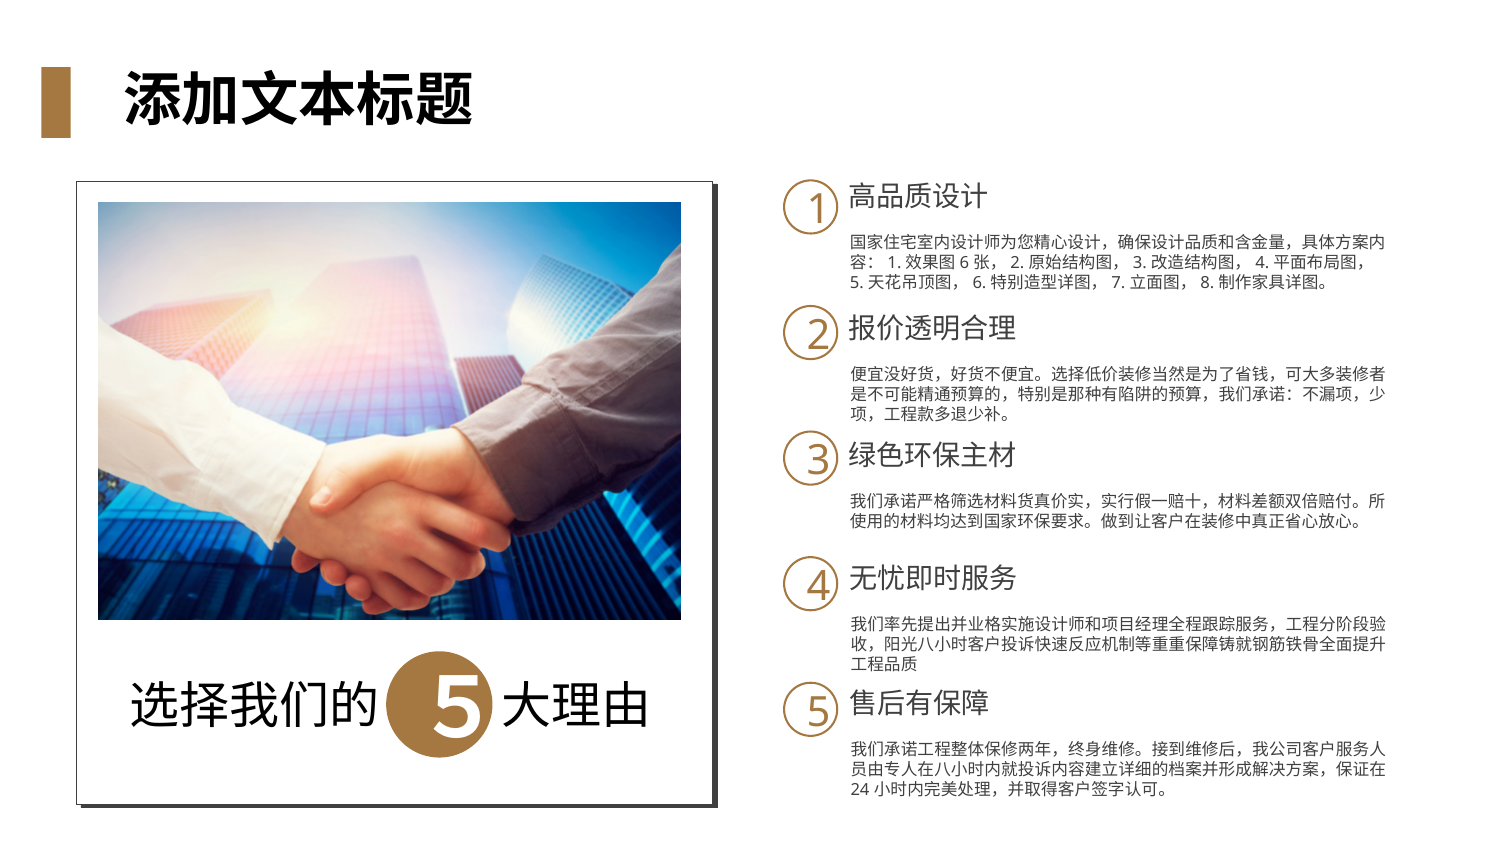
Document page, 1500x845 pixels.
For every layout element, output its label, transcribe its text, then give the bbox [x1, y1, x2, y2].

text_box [784, 430, 1402, 539]
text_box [784, 171, 1402, 300]
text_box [784, 303, 1402, 430]
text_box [76, 180, 717, 808]
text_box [784, 553, 1403, 678]
text_box 添加文本标题 [108, 54, 633, 140]
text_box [784, 678, 1403, 808]
